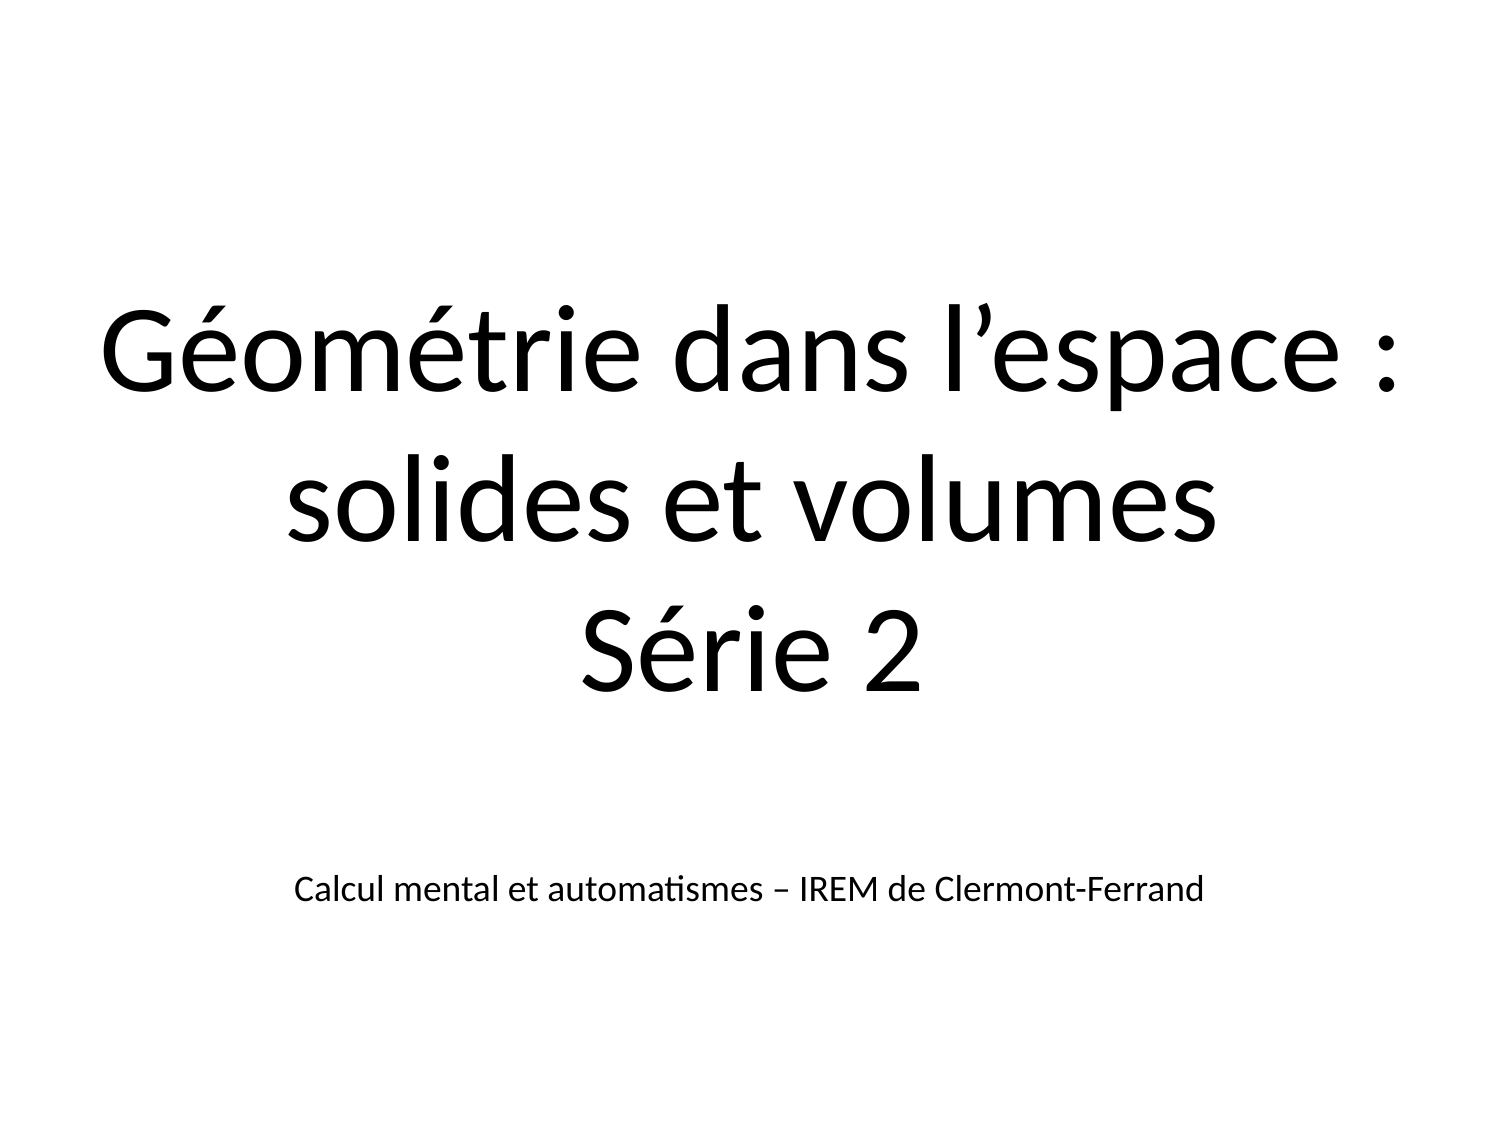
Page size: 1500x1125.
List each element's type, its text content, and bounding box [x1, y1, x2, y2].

title Géométrie dans l’espace : solides et volumes Série 2 [4, 349, 1500, 634]
text_box Calcul mental et automatismes – IREM de Clermont-Ferrand [0, 856, 1500, 916]
